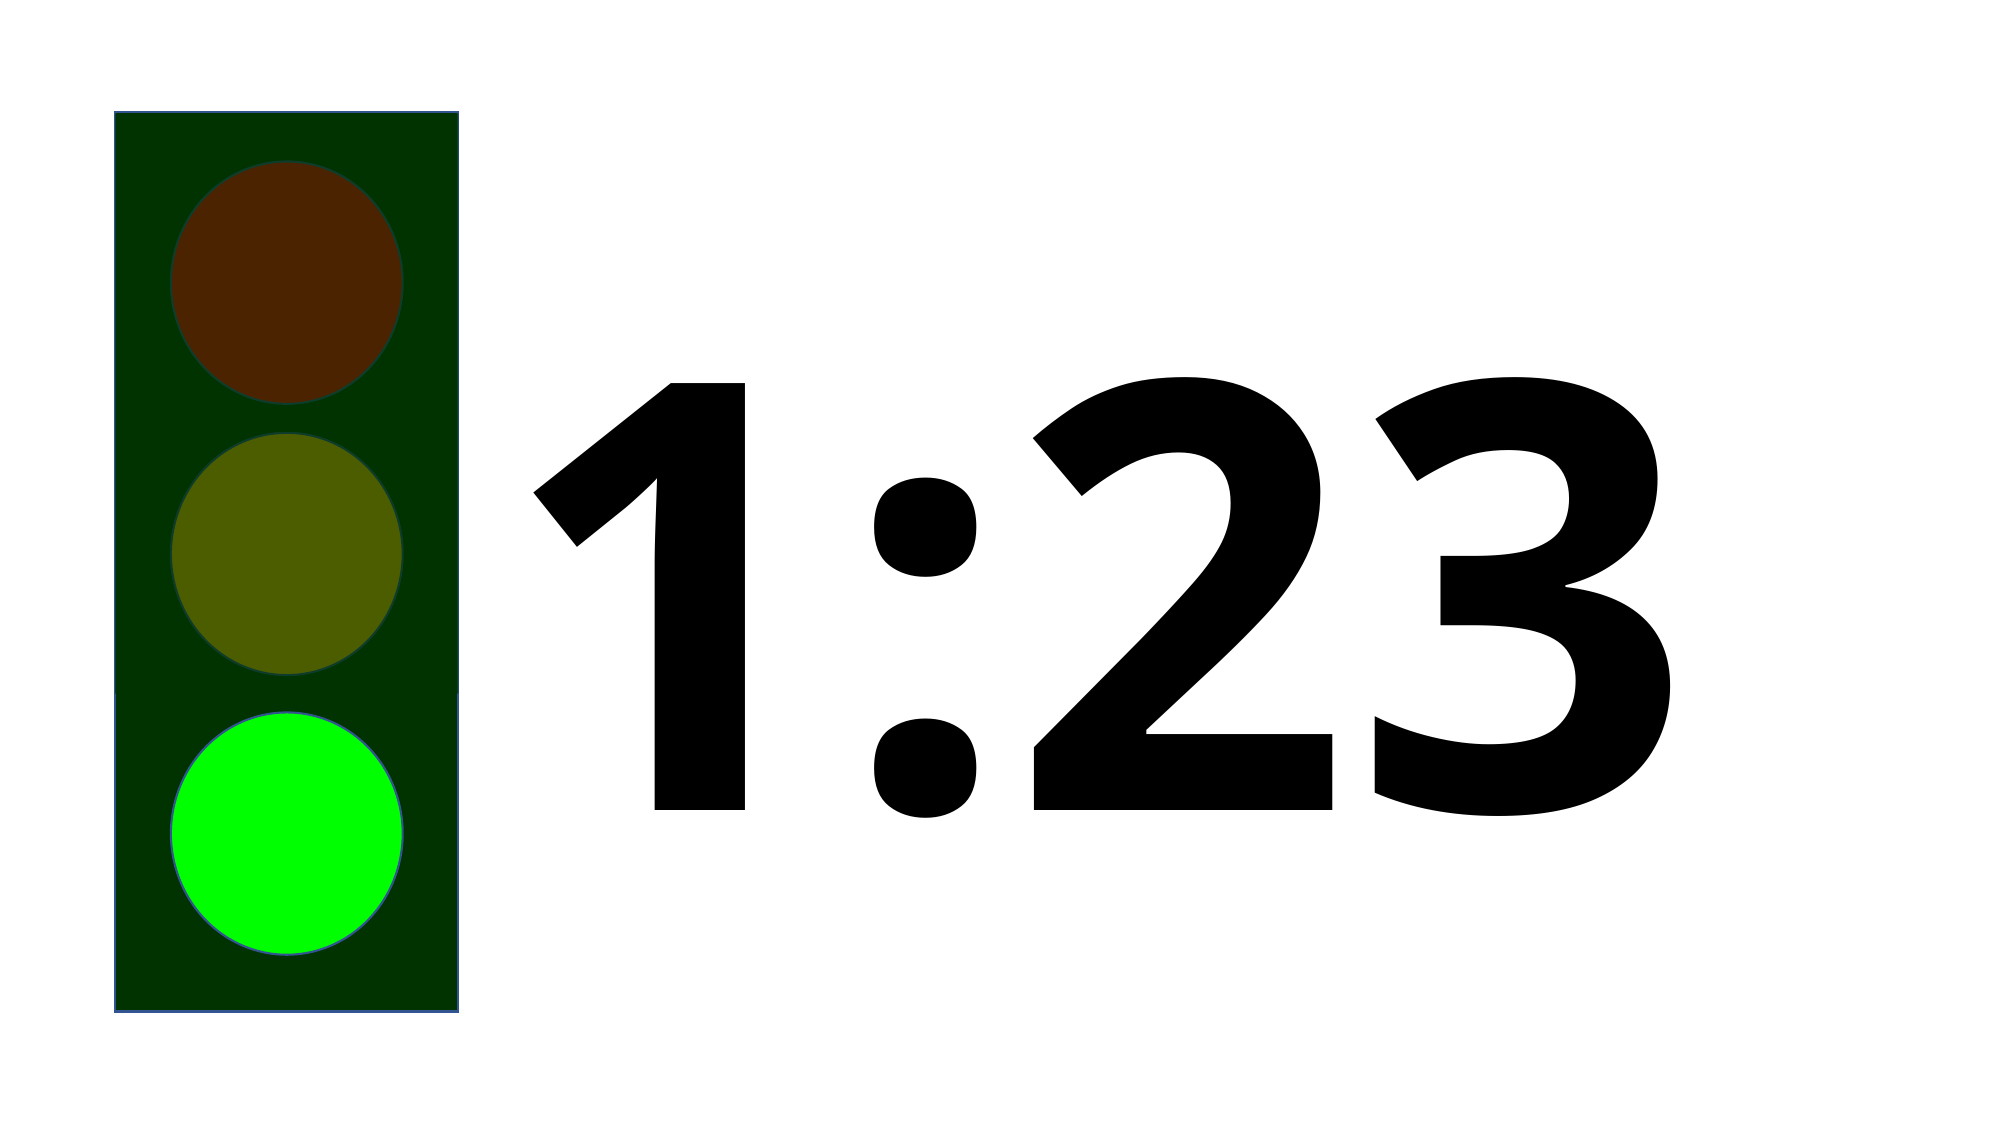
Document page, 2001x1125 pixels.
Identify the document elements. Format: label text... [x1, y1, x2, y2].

text_box 1:23 [483, 204, 1924, 938]
text_box [169, 711, 404, 956]
text_box [114, 112, 459, 695]
text_box [114, 695, 459, 1013]
